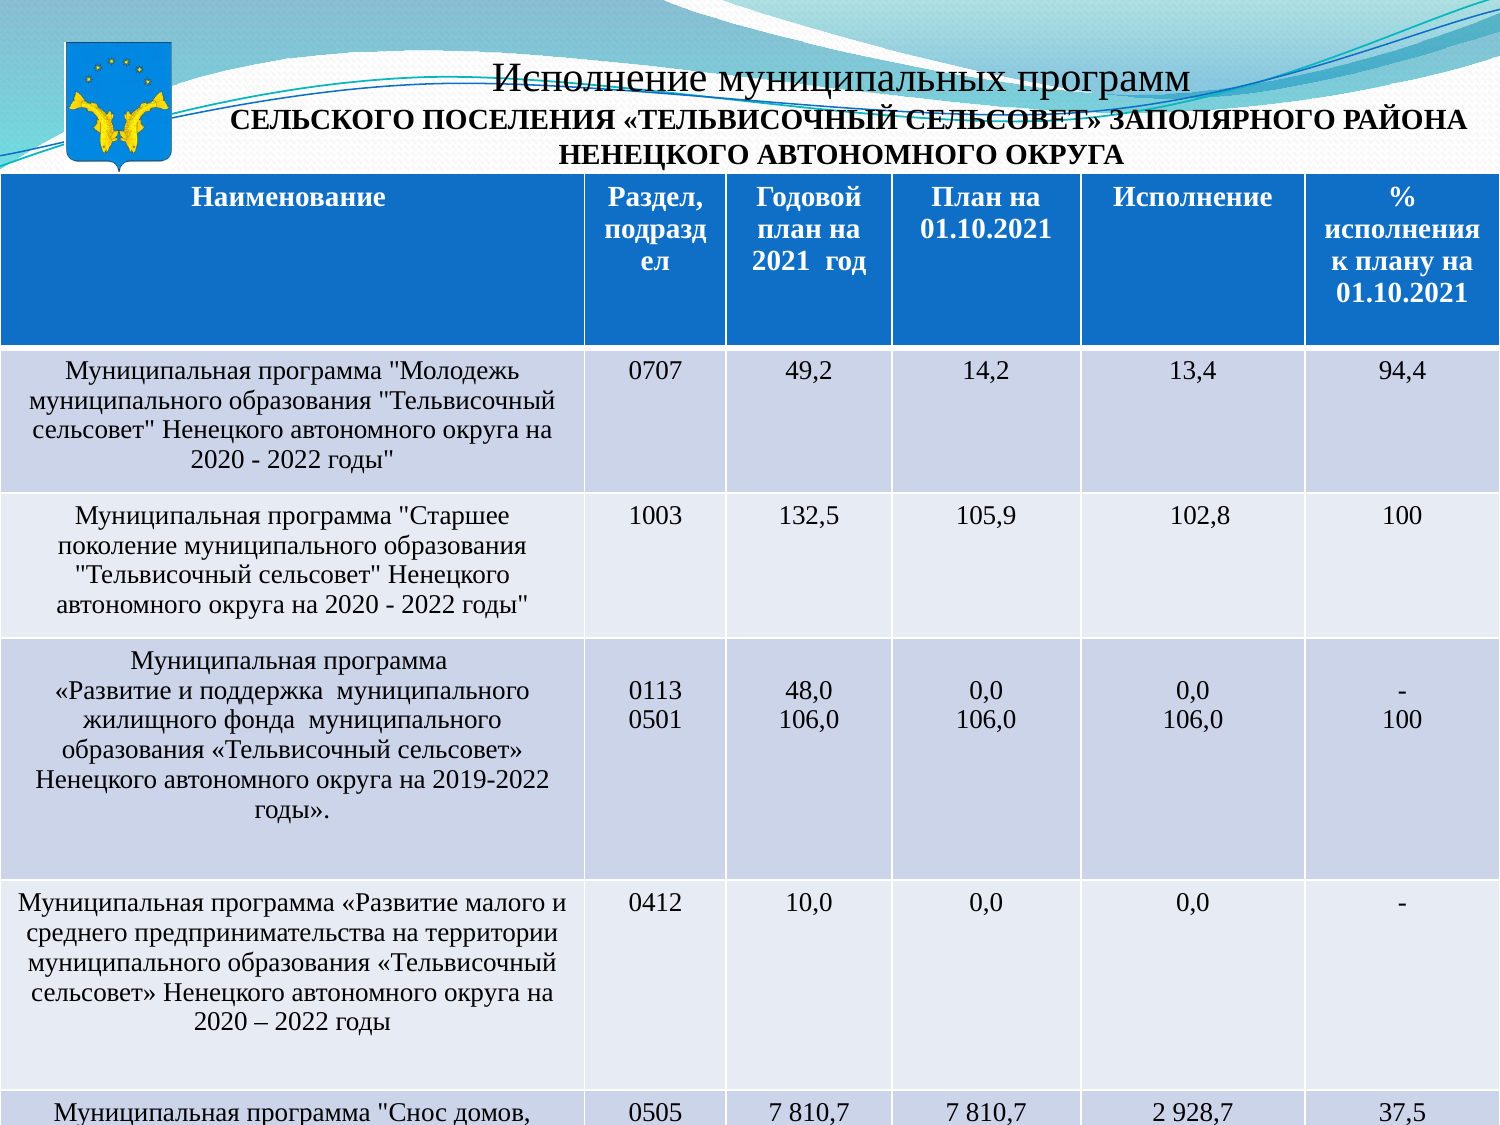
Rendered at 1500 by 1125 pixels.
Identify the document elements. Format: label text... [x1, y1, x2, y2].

table_cell 0505 [585, 1091, 725, 1125]
table_cell 1003 [585, 494, 725, 637]
table_header Наименование [1, 174, 584, 345]
table_cell 0,0 [893, 881, 1080, 1089]
table_cell Муниципальная программа «Развитие и поддержка муниципального жилищного фонда муниципального образования «Тельвисочный сельсовет» Ненецкого автономного округа на 2019-2022 годы». [1, 639, 584, 879]
table_cell Муниципальная программа «Развитие малого и среднего предпринимательства на территории муниципального образования «Тельвисочный сельсовет» Ненецкого автономного округа на 2020 – 2022 годы [1, 881, 584, 1089]
table_header Раздел, подраздел [585, 174, 725, 345]
table_header Исполнение [1082, 174, 1304, 345]
table_cell - [1306, 881, 1499, 1089]
table_cell 132,5 [727, 494, 891, 637]
table_cell 14,2 [893, 351, 1080, 492]
text_box Исполнение муниципальных программ СЕЛЬСКОГО ПОСЕЛЕНИЯ «ТЕЛЬВИСОЧНЫЙ СЕЛЬСОВЕТ» ЗАПОЛЯРНОГО РАЙОНА НЕНЕЦКОГО АВТОНОМНОГО ОКРУГА [183, 42, 1500, 172]
table_header % исполнения к плану на 01.10.2021 [1306, 174, 1499, 345]
table_header Годовой план на 2021 год [727, 174, 891, 345]
table_cell Муниципальная программа "Старшее поколение муниципального образования "Тельвисочный сельсовет" Ненецкого автономного округа на 2020 - 2022 годы" [1, 494, 584, 637]
table_cell 0,0 106,0 [1082, 639, 1304, 879]
table_cell 10,0 [727, 881, 891, 1089]
table_cell Муниципальная программа "Молодежь муниципального образования "Тельвисочный сельсовет" Ненецкого автономного округа на 2020 - 2022 годы" [1, 351, 584, 492]
table_cell 0,0 106,0 [893, 639, 1080, 879]
table_cell - 100 [1306, 639, 1499, 879]
table_cell 102,8 [1082, 494, 1304, 637]
table_cell 13,4 [1082, 351, 1304, 492]
table_cell 7 810,7 [893, 1091, 1080, 1125]
table_cell 2 928,7 [1082, 1091, 1304, 1125]
picture [64, 42, 172, 173]
table_cell 100 [1306, 494, 1499, 637]
table_cell 0113 0501 [585, 639, 725, 879]
table_cell 105,9 [893, 494, 1080, 637]
table_cell 0412 [585, 881, 725, 1089]
table_cell 37,5 [1306, 1091, 1499, 1125]
table_cell 7 810,7 [727, 1091, 891, 1125]
table_header План на 01.10.2021 [893, 174, 1080, 345]
table_cell Муниципальная программа "Снос домов, признанных в установленном порядке ветхими и/или аварийными и подлежащими сносу или реконструкции, на территории муниципального образования «Тельвисочный сельсовет» Ненецкого автономного округа на 2021-2023 годы. [1, 1091, 584, 1125]
table_cell 0707 [585, 351, 725, 492]
table_cell 94,4 [1306, 351, 1499, 492]
table_cell 0,0 [1082, 881, 1304, 1089]
table_cell 49,2 [727, 351, 891, 492]
table_cell 48,0 106,0 [727, 639, 891, 879]
